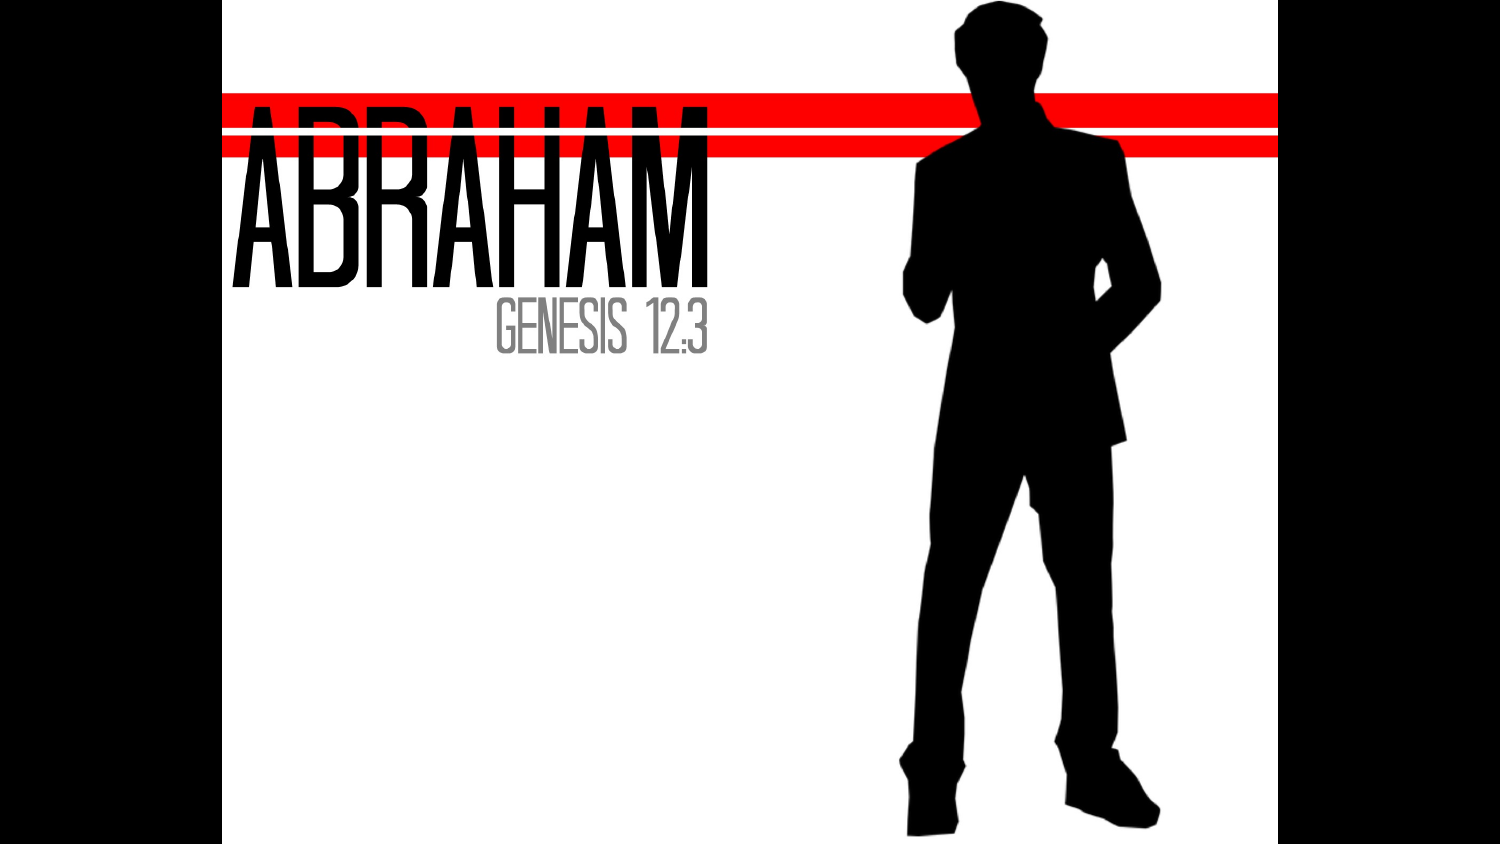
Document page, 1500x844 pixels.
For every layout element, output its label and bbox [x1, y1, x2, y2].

picture [222, 0, 1278, 844]
